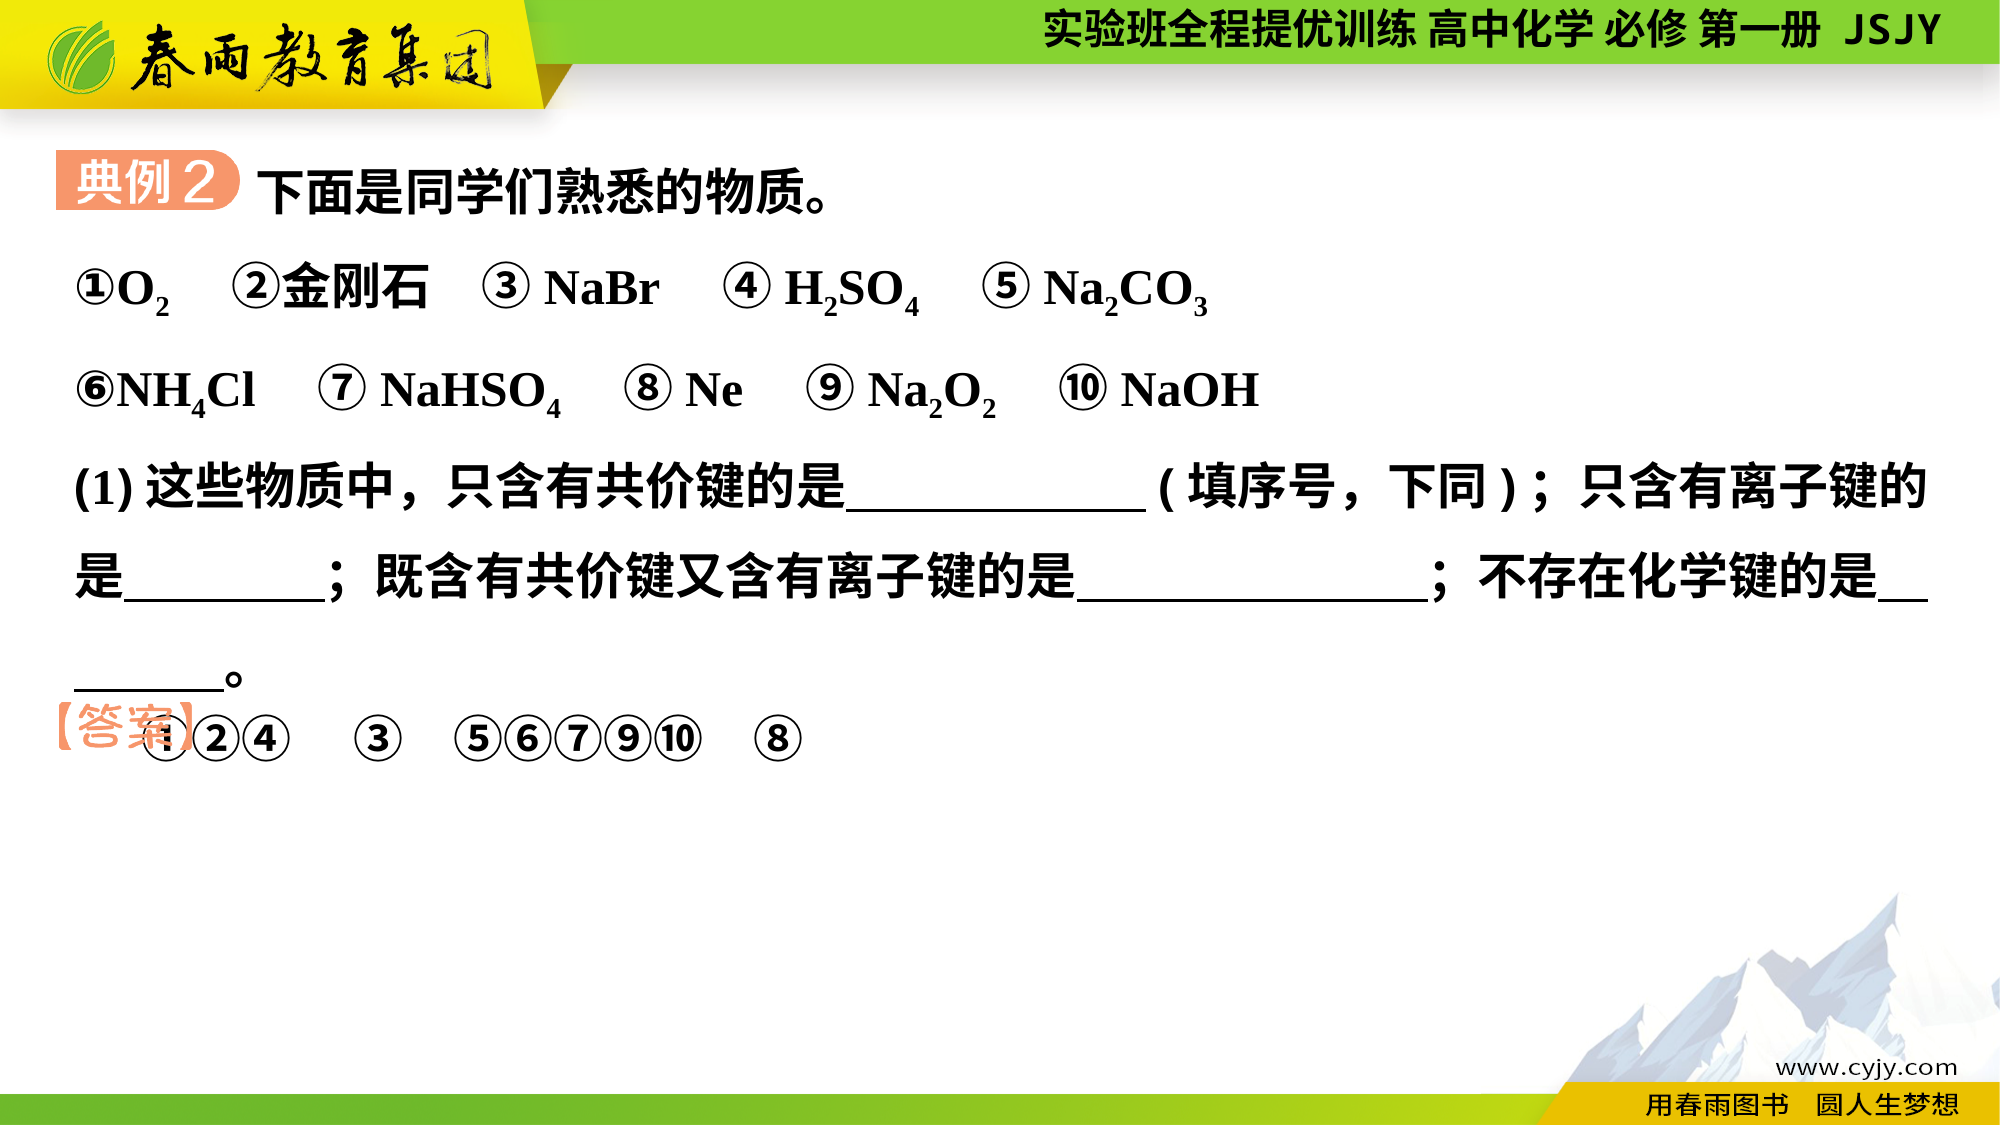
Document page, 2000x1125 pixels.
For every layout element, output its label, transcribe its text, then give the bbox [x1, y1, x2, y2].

list 下面是同学们熟悉的物质。 ①O2 ②金刚石 ③NaBr ④H2SO4 ⑤Na2CO3 ⑥NH4Cl ⑦NaHSO4 ⑧Ne ⑨Na2O2 ⑩NaOH (1)这些物质中，只含有共价键的是 (填序号，下同)；只含有离子键的是 ；既含有共价键又含有离子键的是 ；不存在化学键的是 。 [59, 122, 1944, 669]
picture [0, 0, 2000, 1125]
text_box ①②④ ③ ⑤⑥⑦⑨⑩ ⑧ [59, 669, 1944, 775]
